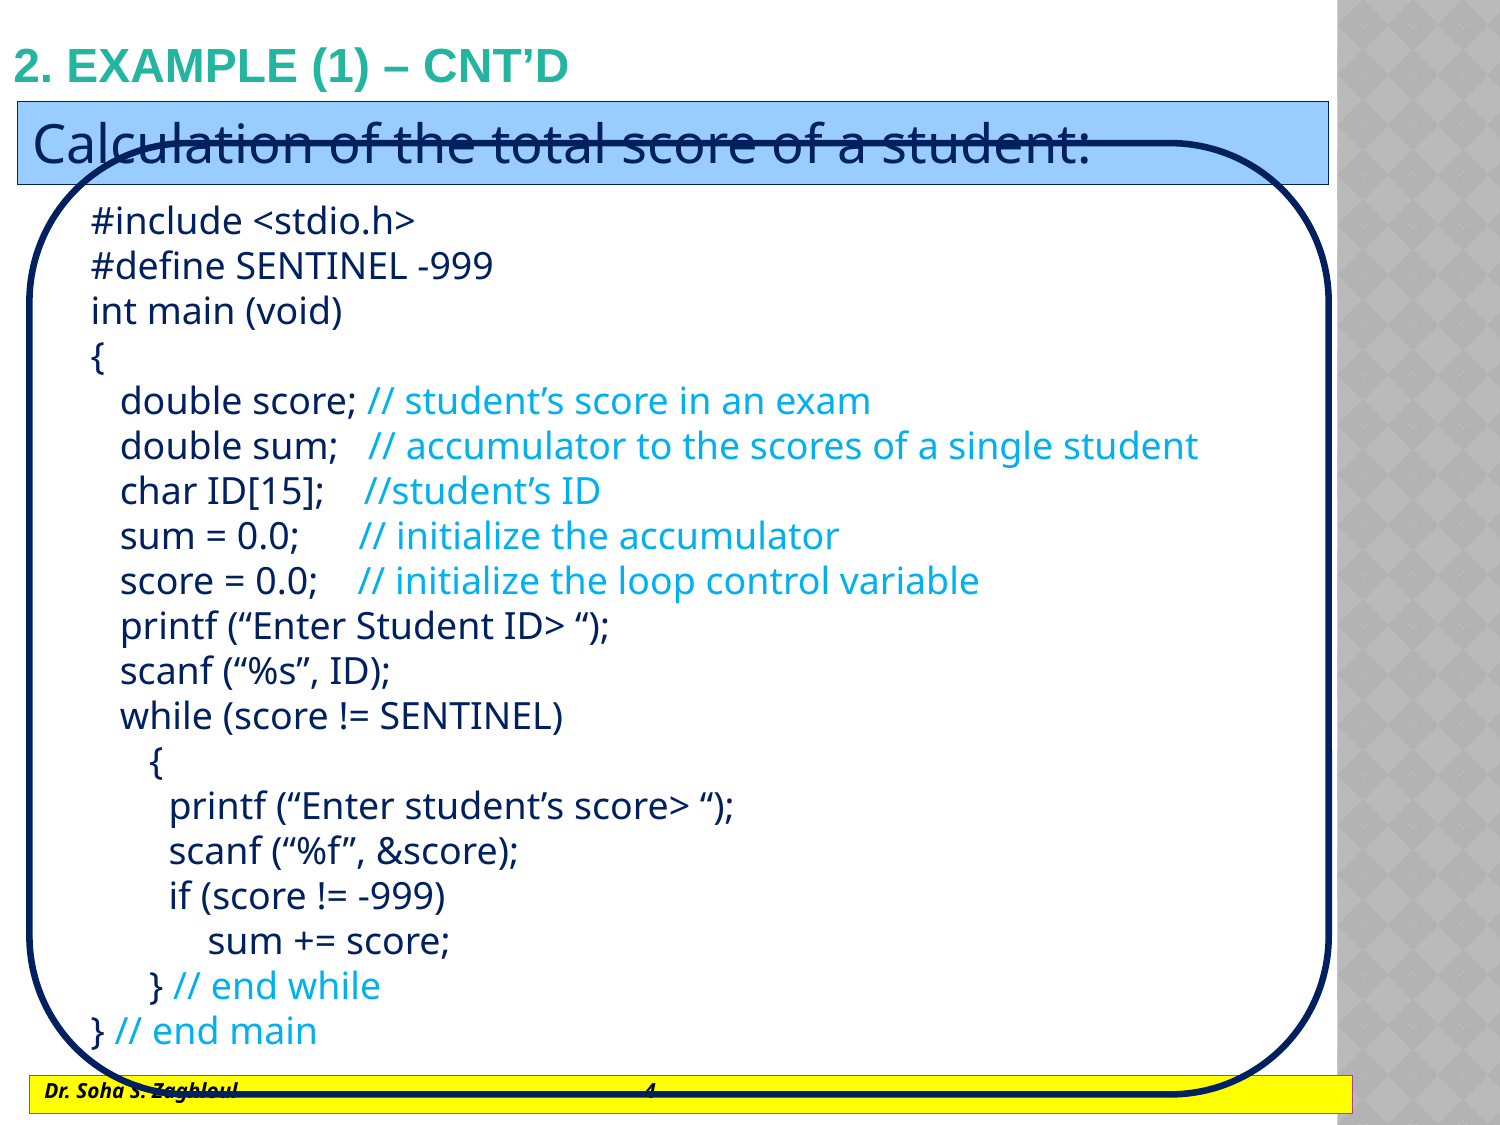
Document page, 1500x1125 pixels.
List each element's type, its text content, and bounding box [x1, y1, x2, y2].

text_box #include <stdio.h> #define SENTINEL -999 int main (void) { double score; // student’s score in an exam double sum; // accumulator to the scores of a single student char ID[15]; //student’s ID sum = 0.0; // initialize the accumulator score = 0.0; // initialize the loop control variable printf (“Enter Student ID> “); scanf (“%s”, ID); while (score != SENTINEL) { printf (“Enter student’s score> “); scanf (“%f”, &score); if (score != -999) sum += score; } // end while } // end main [26, 139, 1333, 1098]
text_box Calculation of the total score of a student: [17, 101, 1329, 185]
text_box Dr. Soha S. Zaghloul 4 [29, 1075, 1353, 1114]
title 2. Example (1) – cnt’d [5, 19, 1341, 93]
